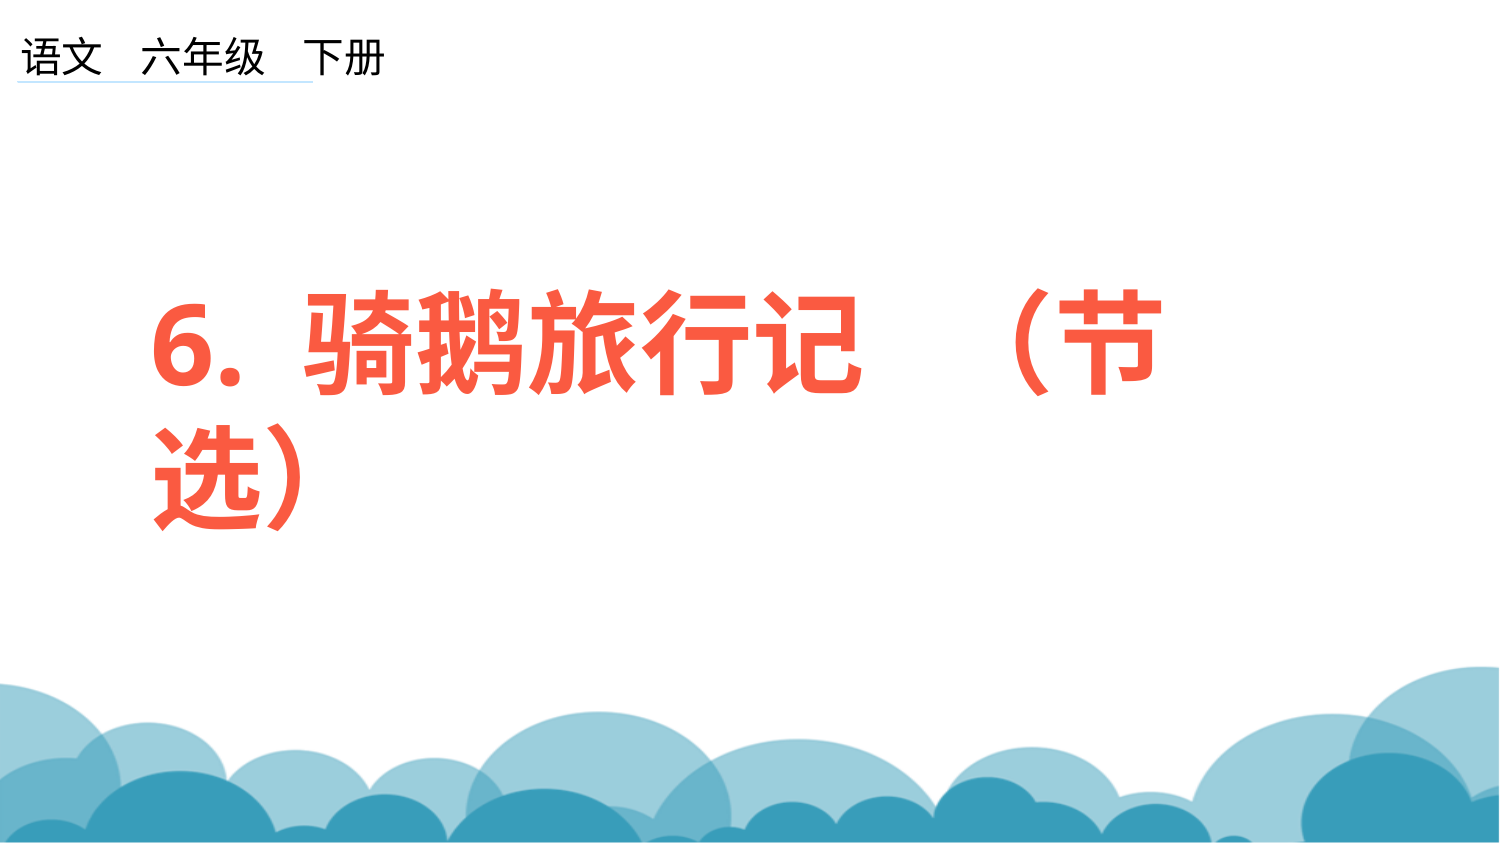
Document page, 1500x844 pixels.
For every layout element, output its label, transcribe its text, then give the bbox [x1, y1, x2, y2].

picture [0, 0, 1500, 844]
title 语文 六年级 下册 [5, 23, 476, 81]
text_box 6. 骑鹅旅行记 （节选） [135, 265, 1376, 551]
